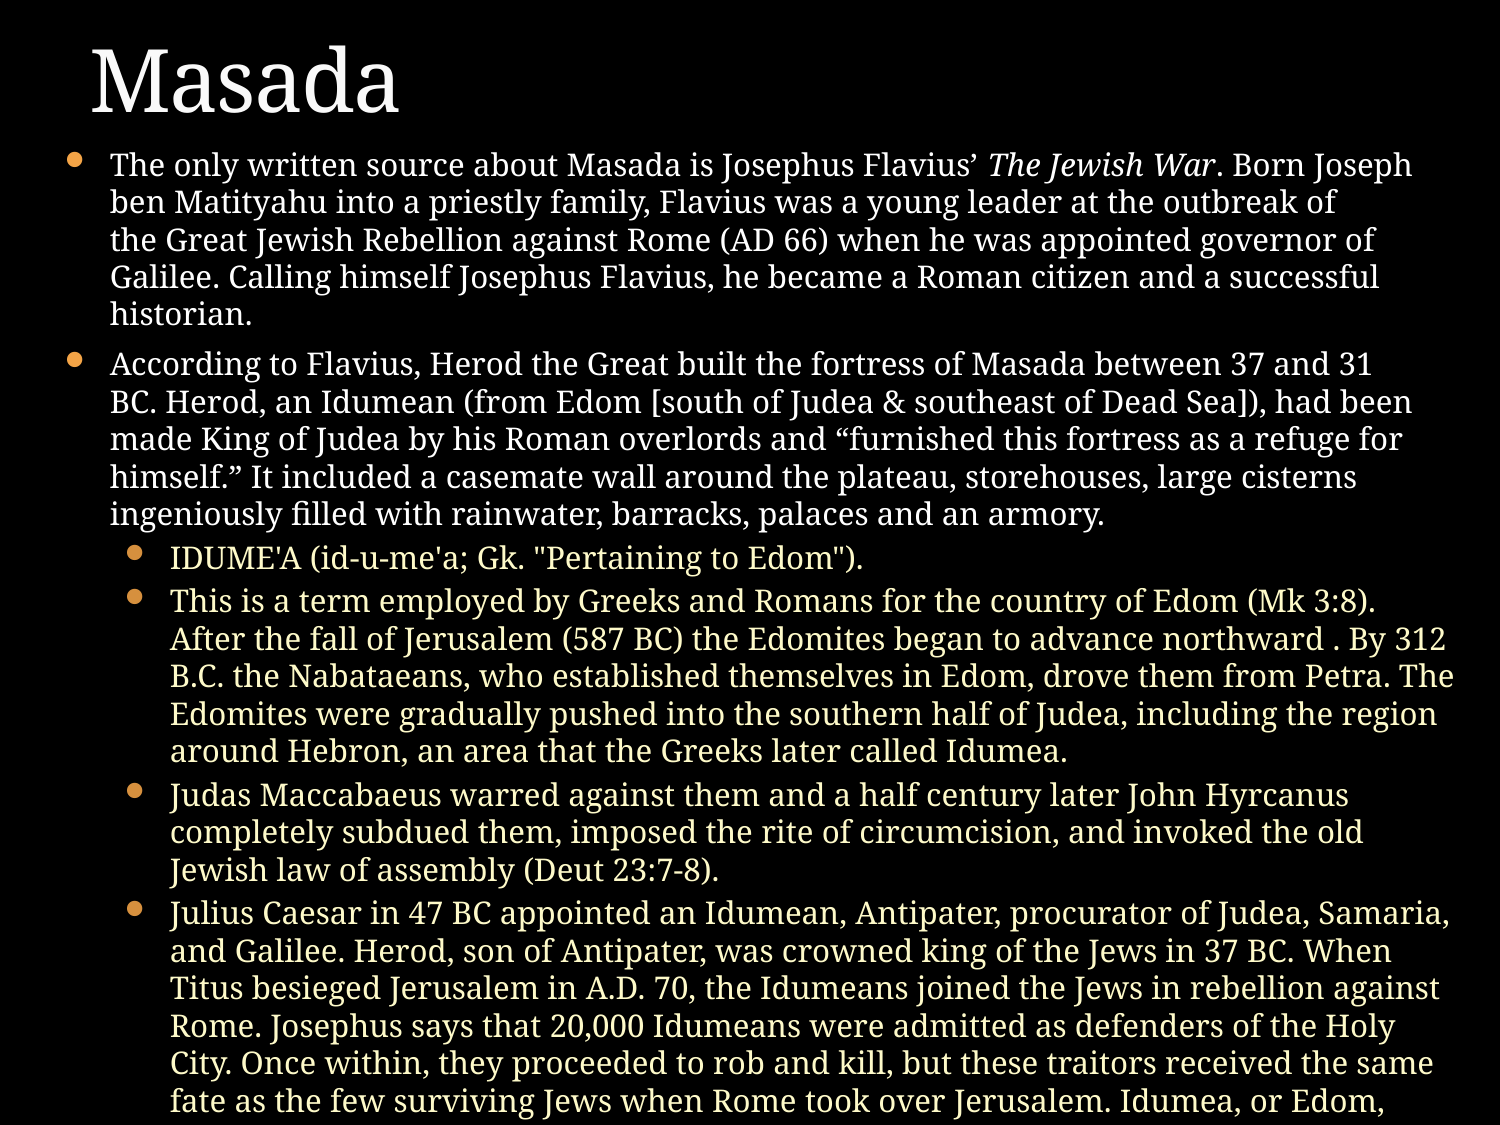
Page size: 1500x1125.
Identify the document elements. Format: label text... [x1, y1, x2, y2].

title Masada [74, 0, 1425, 137]
list The only written source about Masada is Josephus Flavius’ The Jewish War. Born Joseph ben Matityahu into a priestly family, Flavius was a young leader at the outbreak of the Great Jewish Rebellion against Rome (AD 66) when he was appointed governor of Galilee. Calling himself Josephus Flavius, he became a Roman citizen and a successful historian. According to Flavius, Herod the Great built the fortress of Masada between 37 and 31 BC. Herod, an Idumean (from Edom [south of Judea & southeast of Dead Sea]), had been made King of Judea by his Roman overlords and “furnished this fortress as a refuge for himself.” It included a casemate wall around the plateau, storehouses, large cisterns ingeniously filled with rainwater, barracks, palaces and an armory. IDUME'A (id-u-me'a; Gk. "Pertaining to Edom"). This is a term employed by Greeks and Romans for the country of Edom (Mk 3:8). After the fall of Jerusalem (587 BC) the Edomites began to advance northward . By 312 B.C. the Nabataeans, who established themselves in Edom, drove them from Petra. The Edomites were gradually pushed into the southern half of Judea, including the region around Hebron, an area that the Greeks later called Idumea. Judas Maccabaeus warred against them and a half century later John Hyrcanus completely subdued them, imposed the rite of circumcision, and invoked the old Jewish law of assembly (Deut 23:7-8). Julius Caesar in 47 BC appointed an Idumean, Antipater, procurator of Judea, Samaria, and Galilee. Herod, son of Antipater, was crowned king of the Jews in 37 BC. When Titus besieged Jerusalem in A.D. 70, the Idumeans joined the Jews in rebellion against Rome. Josephus says that 20,000 Idumeans were admitted as defenders of the Holy City. Once within, they proceeded to rob and kill, but these traitors received the same fate as the few surviving Jews when Rome took over Jerusalem. Idumea, or Edom, ceased to be. [50, 137, 1475, 1063]
